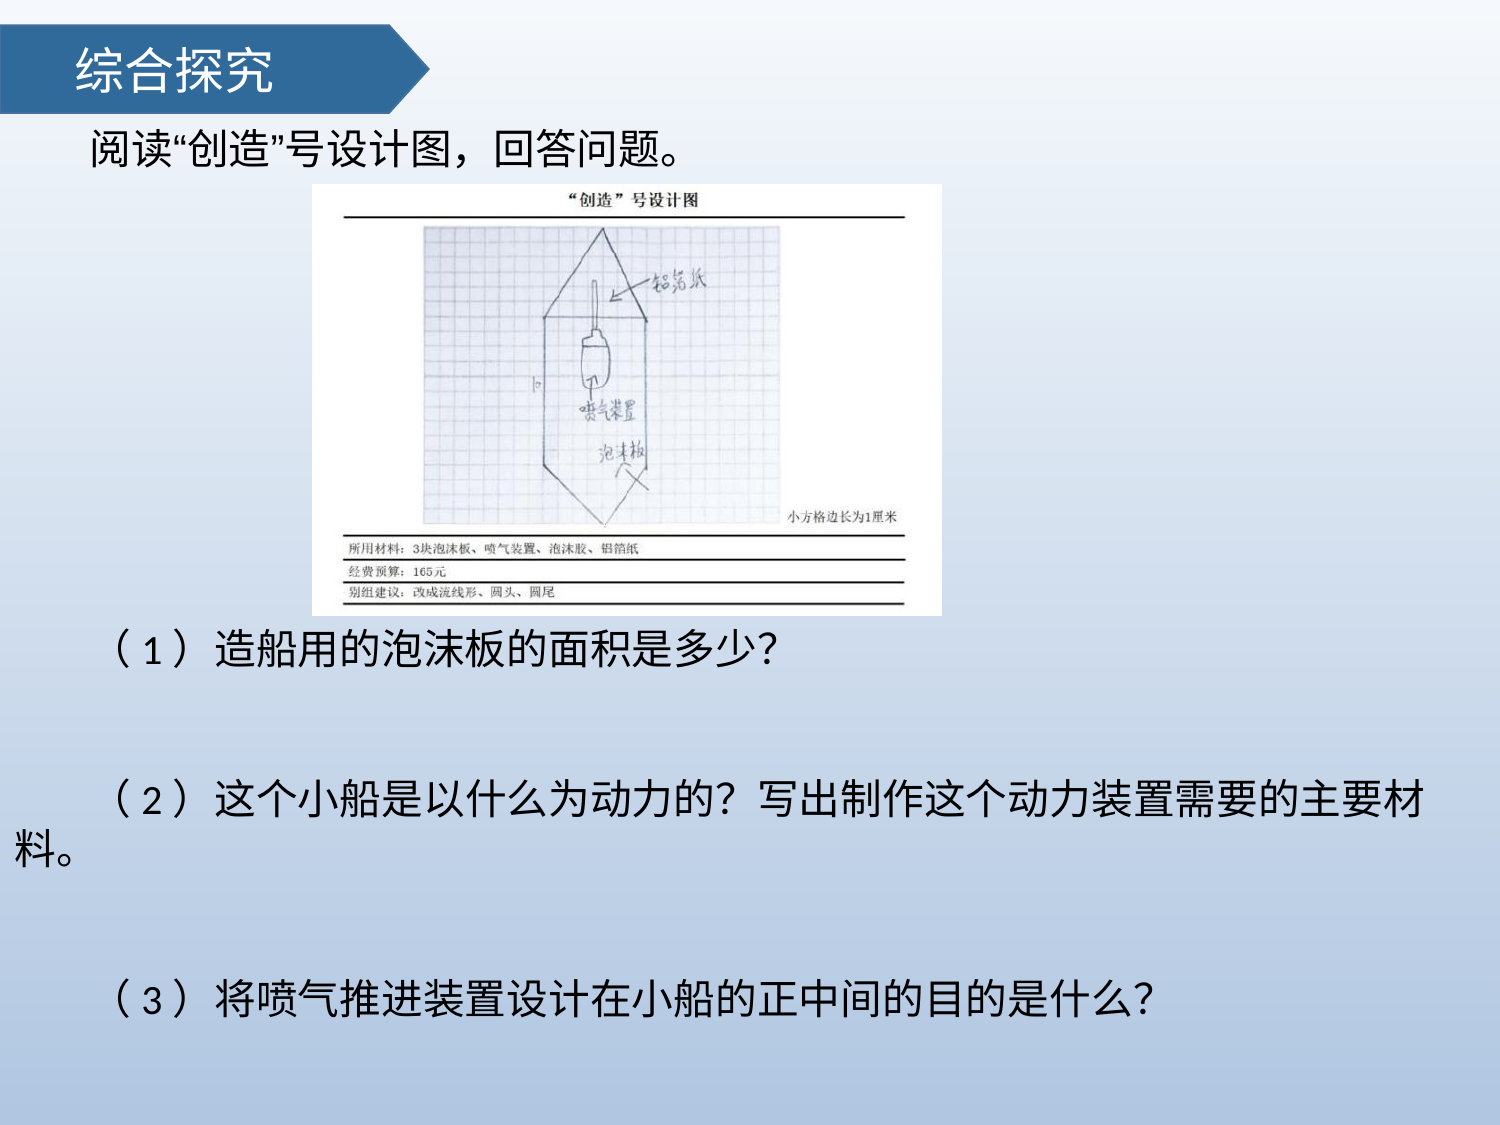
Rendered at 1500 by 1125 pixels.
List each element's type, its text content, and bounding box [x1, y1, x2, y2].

picture [312, 184, 942, 616]
text_box 综合探究 [0, 25, 429, 113]
text_box 阅读“创造”号设计图，回答问题。 （1）造船用的泡沫板的面积是多少？ （2）这个小船是以什么为动力的？写出制作这个动力装置需要的主要材料。 （3）将喷气推进装置设计在小船的正中间的目的是什么？ （4）别组建议将小船改成流线型、圆头、圆尾的目的是什么？ [0, 115, 1473, 1125]
